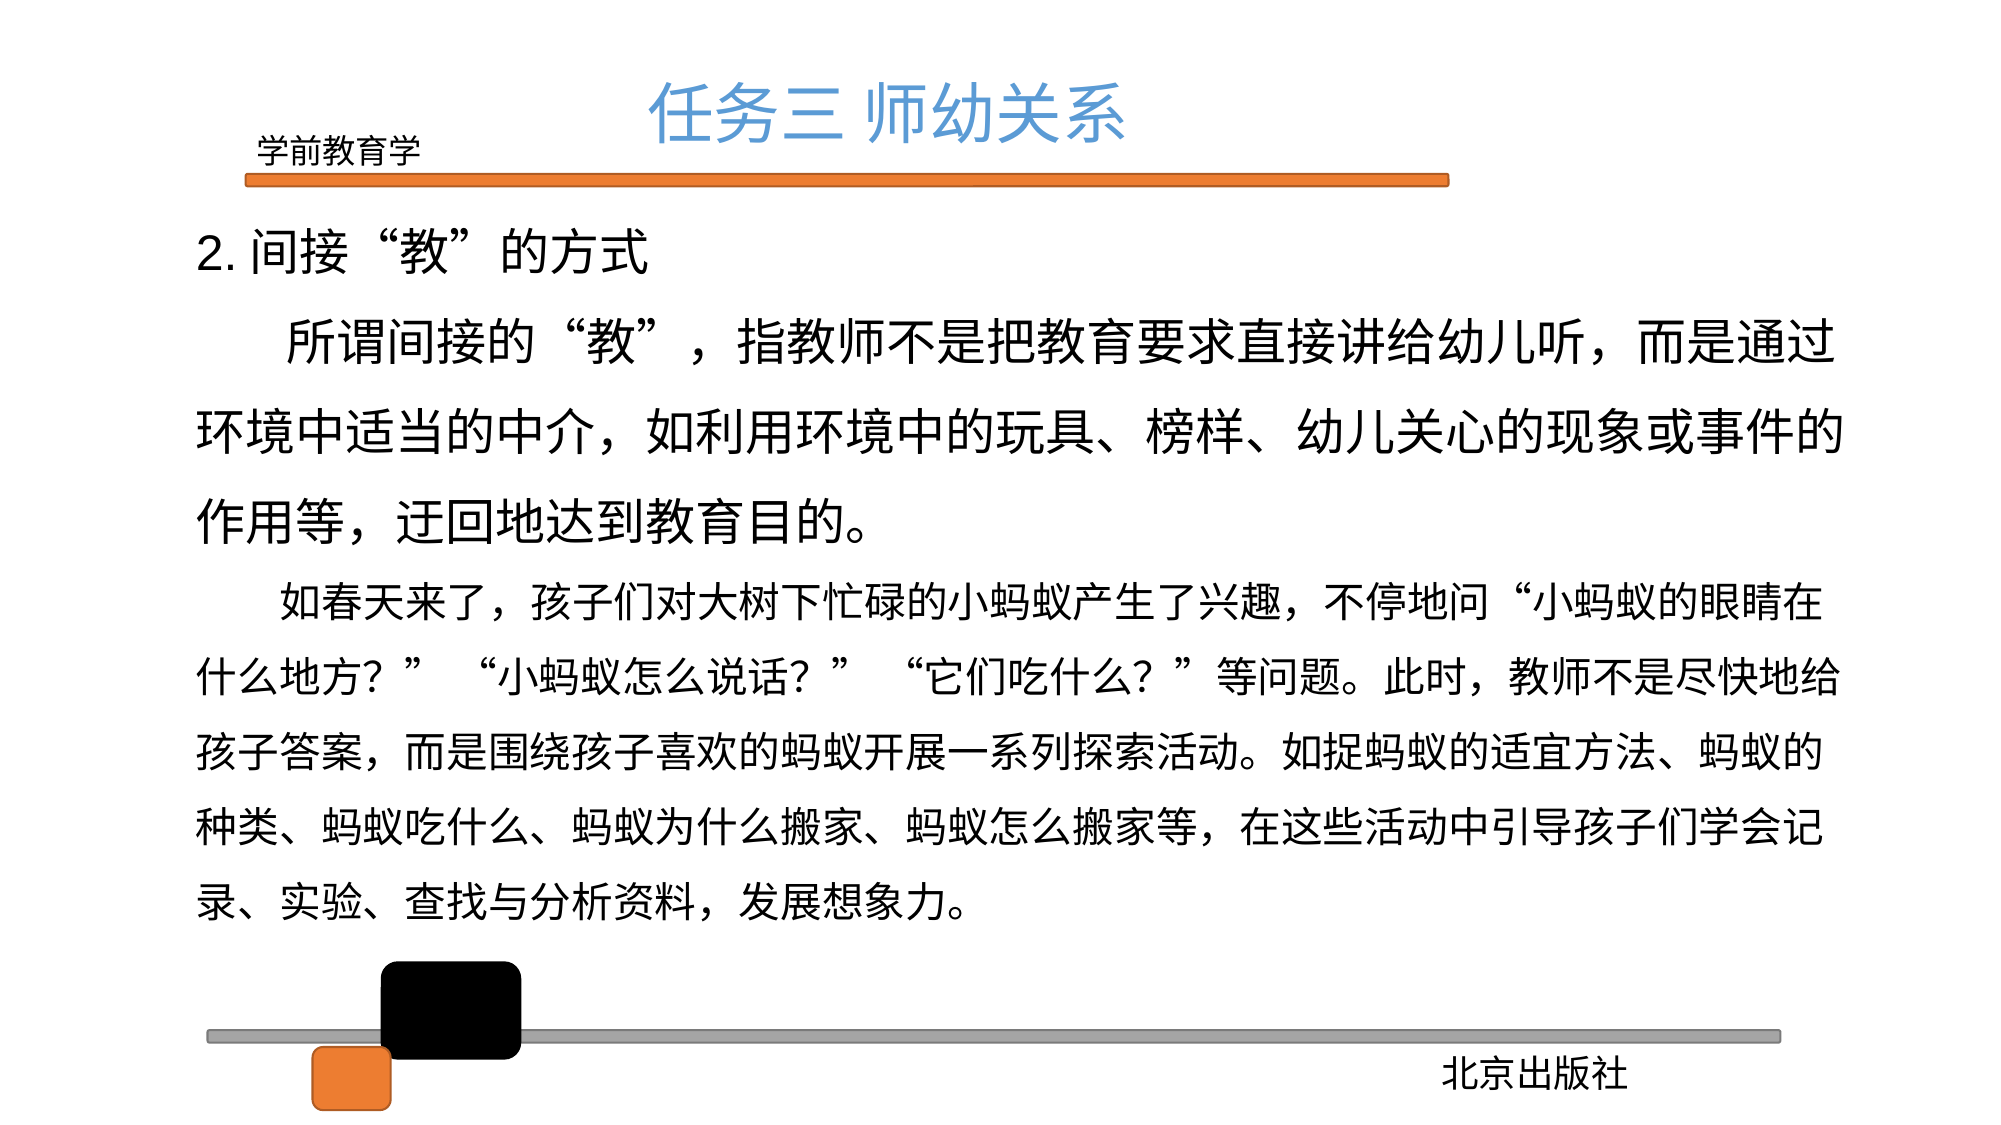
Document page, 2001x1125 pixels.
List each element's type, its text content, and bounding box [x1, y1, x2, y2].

text_box [291, 158, 1659, 183]
text_box 任务三 师幼关系 [632, 64, 1577, 158]
text_box 2.间接“教”的方式 所谓间接的“教”，指教师不是把教育要求直接讲给幼儿听，而是通过环境中适当的中介，如利用环境中的玩具、榜样、幼儿关心的现象或事件的作用等，迂回地达到教育目的。 如春天来了，孩子们对大树下忙碌的小蚂蚁产生了兴趣，不停地问“小蚂蚁的眼睛在什么地方？” “小蚂蚁怎么说话？” “它们吃什么？”等问题。此时，教师不是尽快地给孩子答案，而是围绕孩子喜欢的蚂蚁开展一系列探索活动。如捉蚂蚁的适宜方法、蚂蚁的种类、蚂蚁吃什么、蚂蚁为什么搬家、蚂蚁怎么搬家等，在这些活动中引导孩子们学会记录、实验、查找与分析资料，发展想象力。 [181, 183, 1880, 933]
